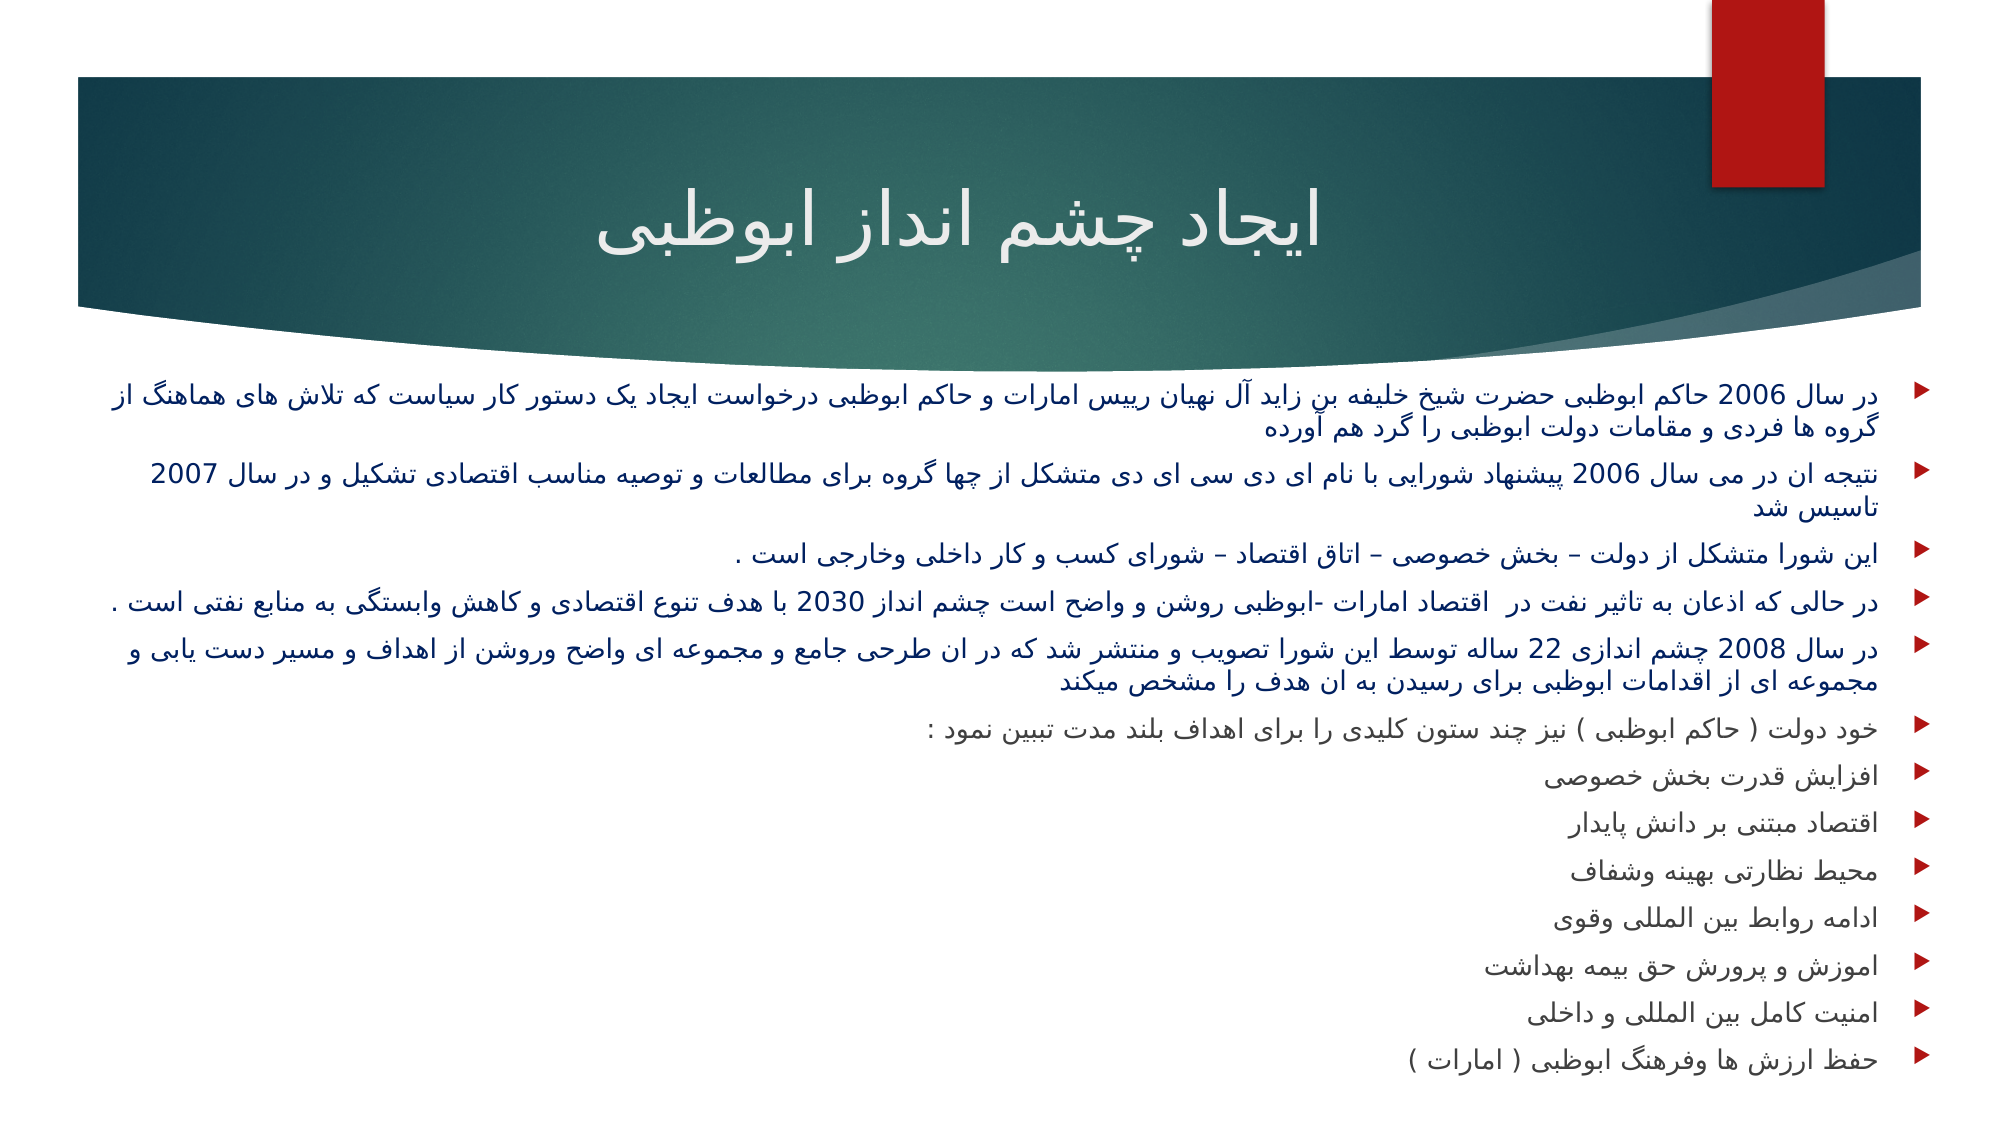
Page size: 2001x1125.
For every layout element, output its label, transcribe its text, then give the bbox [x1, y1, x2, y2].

list در سال 2006 حاکم ابوظبی حضرت شیخ خلیفه بن زاید آل نهیان رییس امارات و حاکم ابوظبی درخواست ایجاد یک دستور کار سیاست که تلاش های هماهنگ از گروه ها فردی و مقامات دولت ابوظبی را گرد هم آورده نتیجه ان در می سال 2006 پیشنهاد شورایی با نام ای دی سی ای دی متشکل از چها گروه برای مطالعات و توصیه مناسب اقتصادی تشکیل و در سال 2007 تاسیس شد این شورا متشکل از دولت – بخش خصوصی – اتاق اقتصاد – شورای کسب و کار داخلی وخارجی است . در حالی که اذعان به تاثیر نفت در اقتصاد امارات -ابوظبی روشن و واضح است چشم انداز 2030 با هدف تنوع اقتصادی و کاهش وابستگی به منابع نفتی است . در سال 2008 چشم اندازی 22 ساله توسط این شورا تصویب و منتشر شد که در ان طرحی جامع و مجموعه ای واضح وروشن از اهداف و مسیر دست یابی و مجموعه ای از اقدامات ابوظبی برای رسیدن به ان هدف را مشخص میکند خود دولت ( حاکم ابوظبی ) نیز چند ستون کلیدی را برای اهداف بلند مدت تببین نمود : افزایش قدرت بخش خصوصی اقتصاد مبتنی بر دانش پایدار محیط نظارتی بهینه وشفاف ادامه روابط بین المللی وقوی اموزش و پرورش حق بیمه بهداشت امنیت کامل بین المللی و داخلی حفظ ارزش ها وفرهنگ ابوظبی ( امارات ) [90, 369, 1942, 1095]
title ایجاد چشم انداز ابوظبی [231, 157, 1669, 274]
